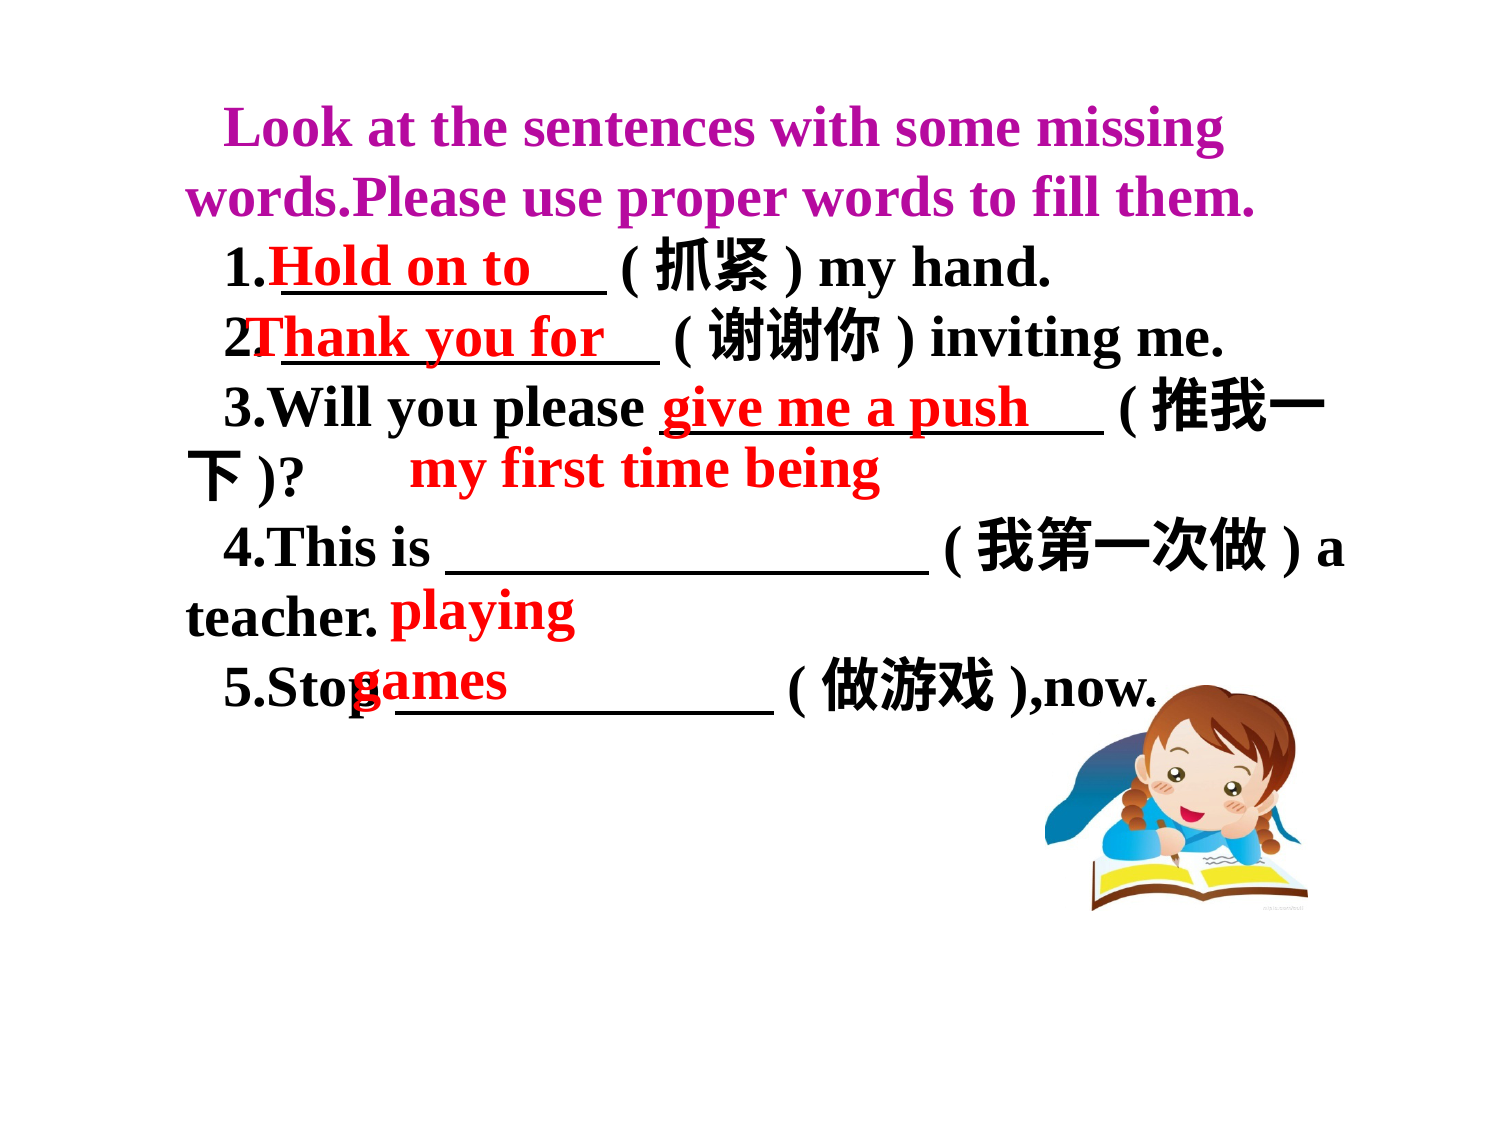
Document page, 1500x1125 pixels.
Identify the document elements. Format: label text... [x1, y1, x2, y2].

text_box give me a push [647, 360, 1046, 446]
text_box Thank you for [230, 290, 620, 376]
picture [1045, 685, 1309, 911]
text_box Hold on to [253, 219, 547, 290]
text_box playing games [337, 563, 723, 649]
text_box Look at the sentences with some missing words.Please use proper words to fill them. 1. (抓紧) my hand. 2. (谢谢你) inviting me. 3.Will you please (推我一下)? 4.This is (我第一次做) a teacher. 5.Stop (做游戏),now. [170, 80, 1453, 796]
text_box my first time being [394, 421, 968, 507]
